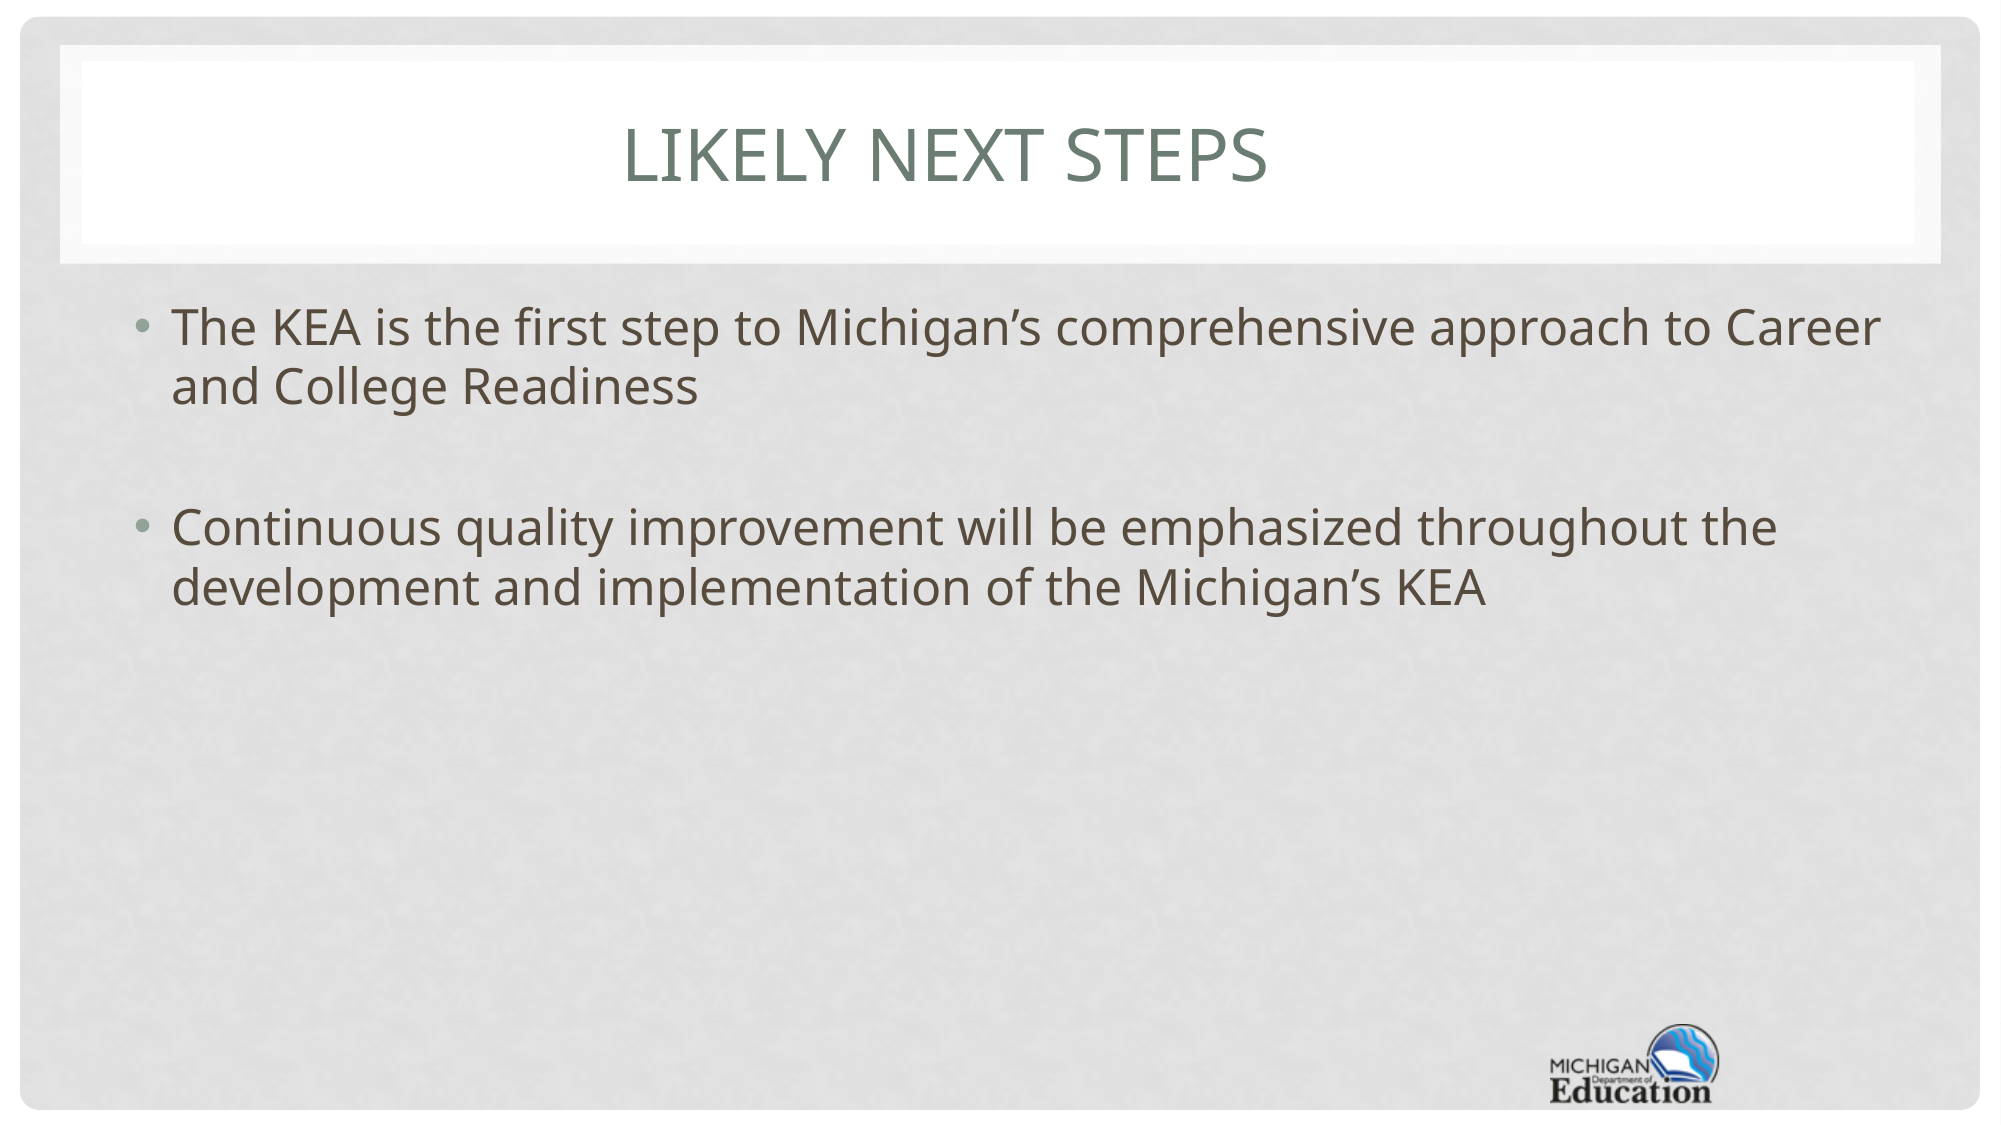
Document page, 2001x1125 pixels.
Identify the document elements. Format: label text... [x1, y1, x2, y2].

title Likely Next Steps [93, 66, 1900, 238]
list The KEA is the first step to Michigan’s comprehensive approach to Career and College Readiness Continuous quality improvement will be emphasized throughout the development and implementation of the Michigan’s KEA [99, 287, 1900, 1005]
picture [1549, 1024, 1721, 1105]
